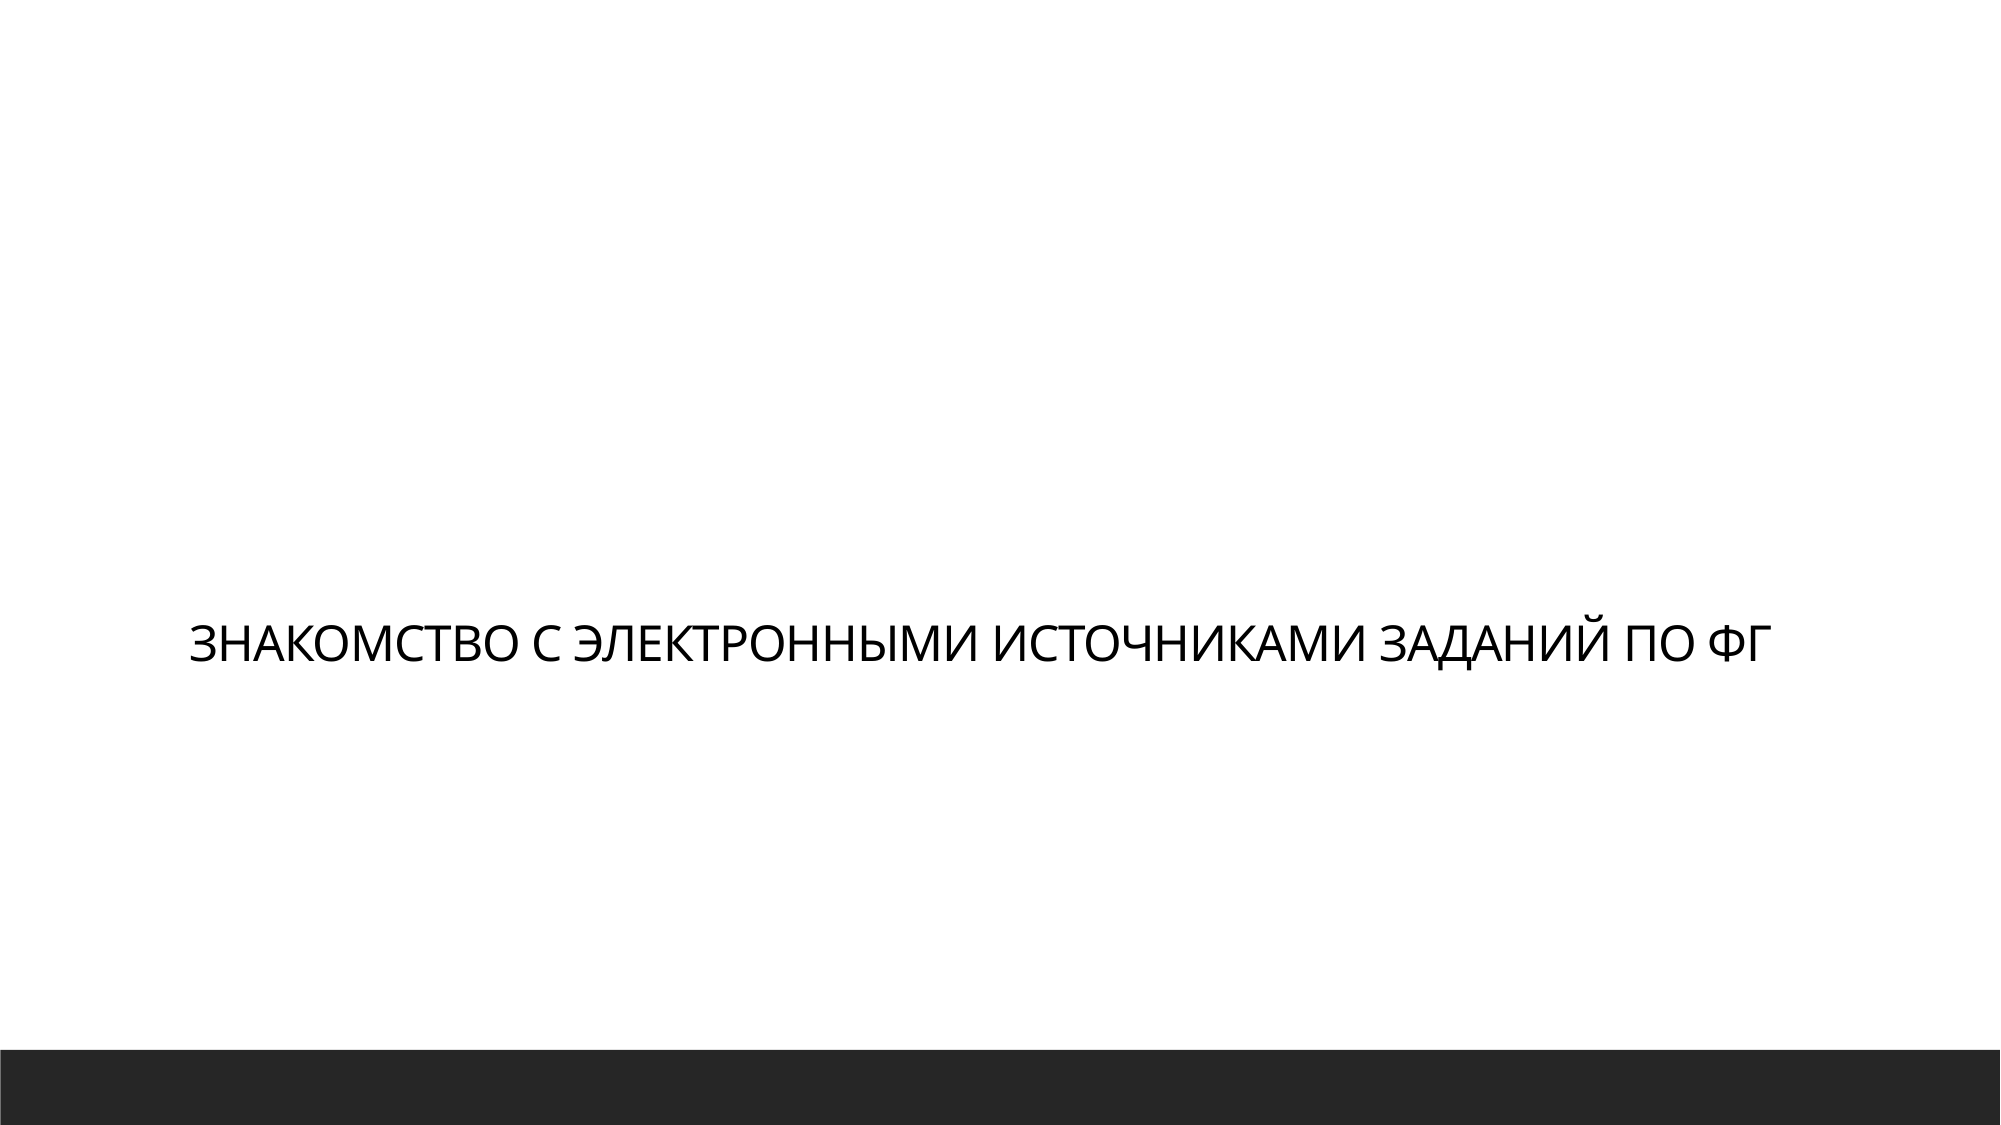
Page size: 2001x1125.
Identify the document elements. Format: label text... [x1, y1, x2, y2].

title ЗНАКОМСТВО С ЭЛЕКТРОННЫМИ ИСТОЧНИКАМИ ЗАДАНИЙ ПО ФГ [174, 562, 1825, 801]
